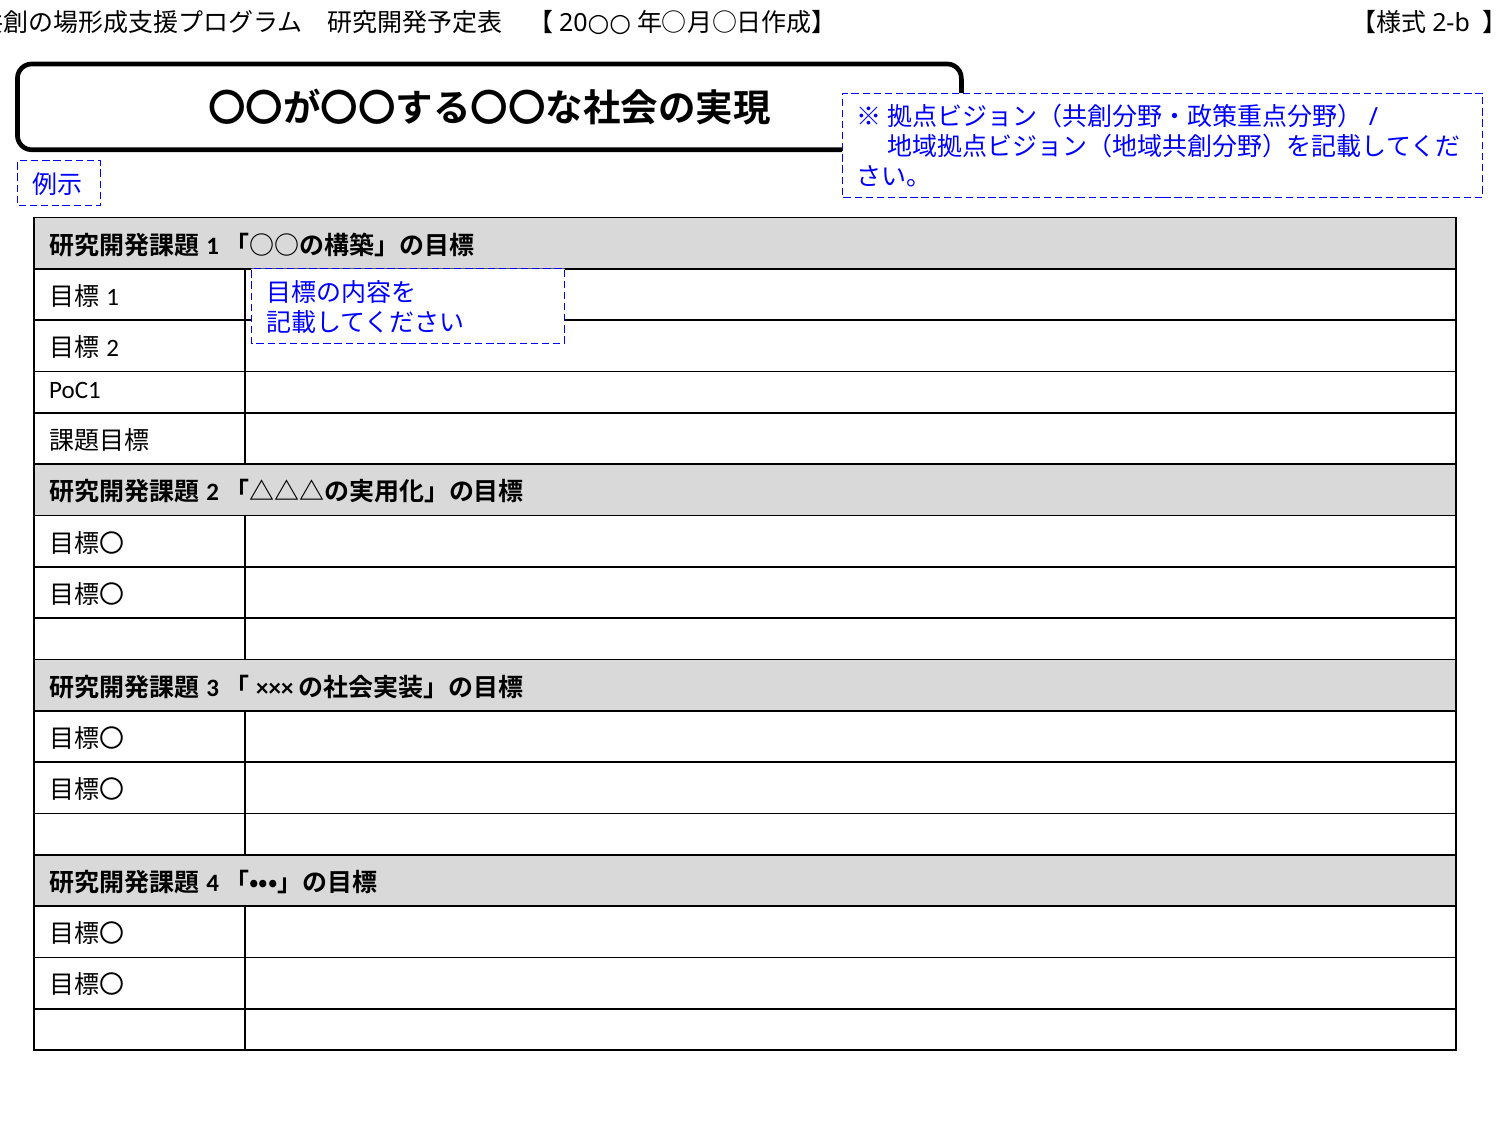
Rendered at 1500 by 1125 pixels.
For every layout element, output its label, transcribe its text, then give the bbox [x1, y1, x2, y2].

table_cell [246, 712, 1455, 761]
table_cell [35, 814, 244, 854]
table_cell [246, 763, 1455, 813]
table_cell [246, 958, 1455, 1008]
table_cell [246, 907, 1455, 957]
text_box 例示 [17, 160, 101, 206]
table_cell [246, 321, 1455, 371]
table_cell 目標2 [35, 321, 244, 371]
table_cell 目標〇 [35, 958, 244, 1008]
table_cell 課題目標 [35, 414, 244, 463]
table_header 研究開発課題1「○○の構築」の目標 [35, 218, 1455, 268]
text_box ※拠点ビジョン（共創分野・政策重点分野）/ 地域拠点ビジョン（地域共創分野）を記載してください。 [842, 93, 1483, 198]
table_cell PoC1 [35, 372, 244, 412]
table_cell 研究開発課題4「・・・」の目標 [35, 856, 1455, 905]
text_box 【様式2-b 】 [1336, 0, 1500, 44]
text_box 〇〇が〇〇する〇〇な社会の実現 [16, 62, 963, 151]
table_cell [246, 568, 1455, 617]
table_cell 目標1 [35, 270, 244, 319]
table_cell [246, 414, 1455, 463]
table_cell 目標〇 [35, 568, 244, 617]
table_cell 目標〇 [35, 712, 244, 761]
table_cell [246, 619, 1455, 659]
table_cell 目標〇 [35, 516, 244, 566]
table_cell [246, 372, 1455, 412]
table_cell [246, 814, 1455, 854]
table_cell 目標〇 [35, 763, 244, 813]
table_cell [565, 270, 1455, 319]
table_cell [35, 1010, 244, 1049]
table_cell 研究開発課題2「△△△の実用化」の目標 [35, 465, 1455, 515]
table_cell [35, 619, 244, 659]
table_cell 目標〇 [35, 907, 244, 957]
table_cell [246, 270, 251, 319]
table_cell [246, 516, 1455, 566]
text_box 共創の場形成支援プログラム 研究開発予定表 【20○○年○月○日作成】 [0, 0, 852, 45]
table_cell [246, 1010, 1455, 1049]
text_box 目標の内容を 記載してください [251, 268, 565, 344]
table_cell 研究開発課題3「×××の社会実装」の目標 [35, 660, 1455, 710]
